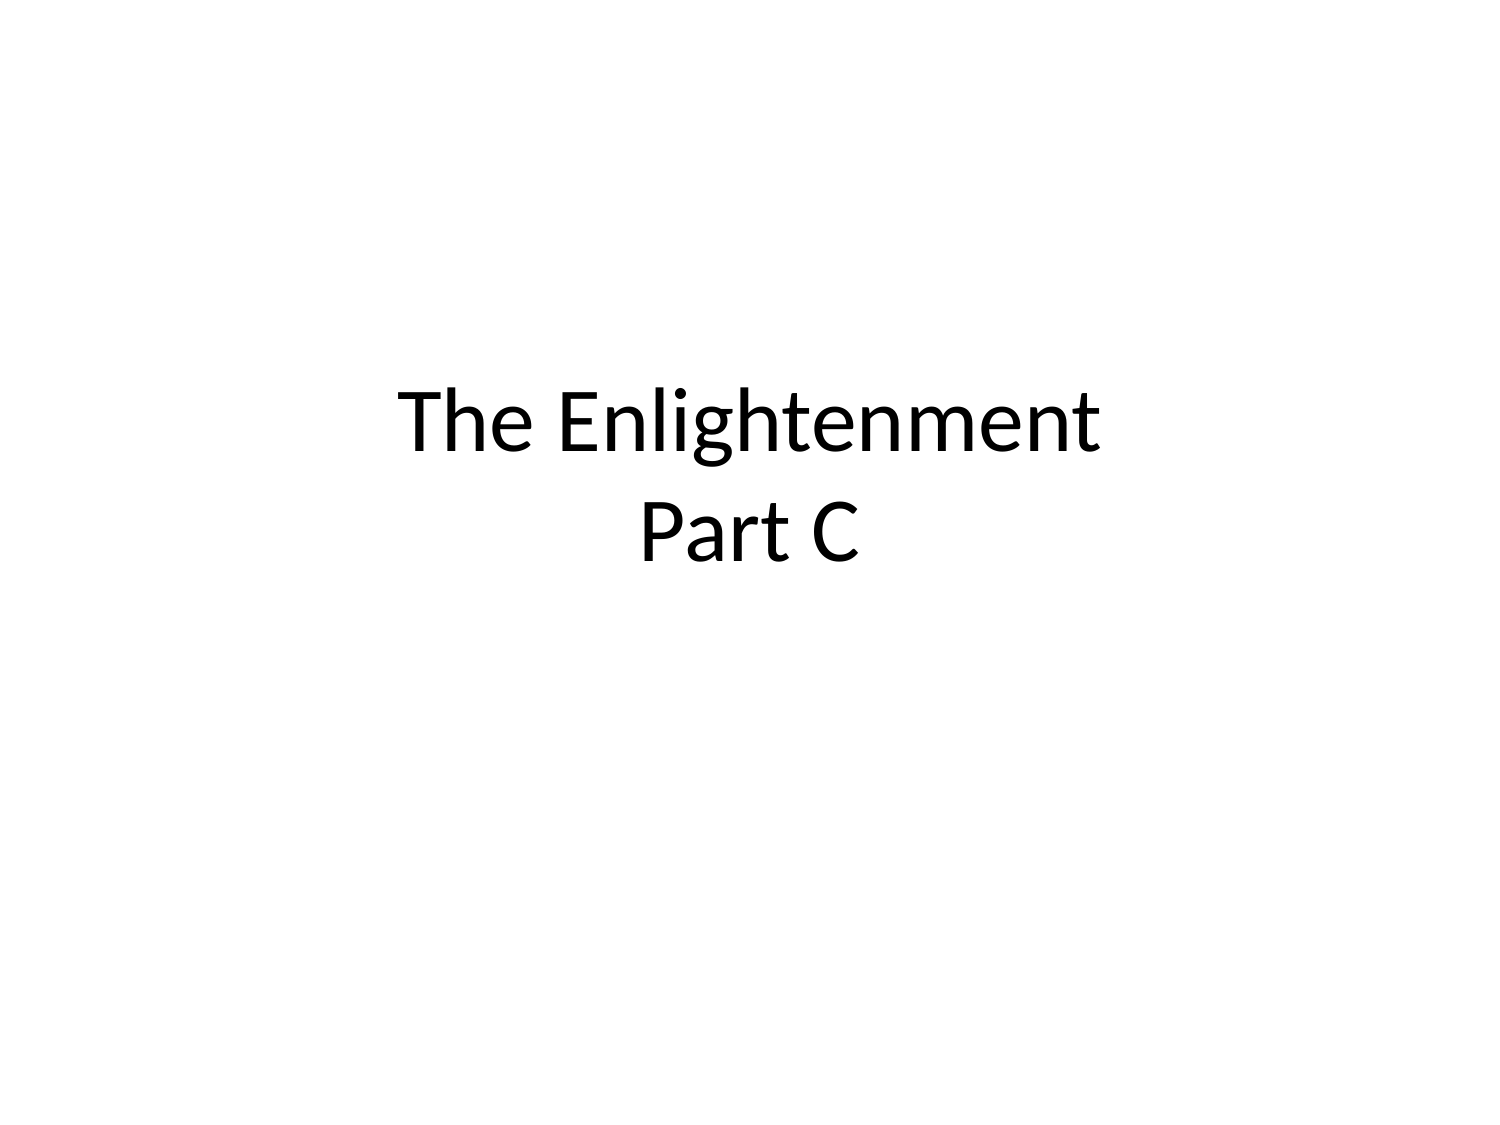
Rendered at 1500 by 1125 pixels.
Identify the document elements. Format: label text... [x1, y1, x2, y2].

title The Enlightenment Part C [112, 349, 1388, 591]
